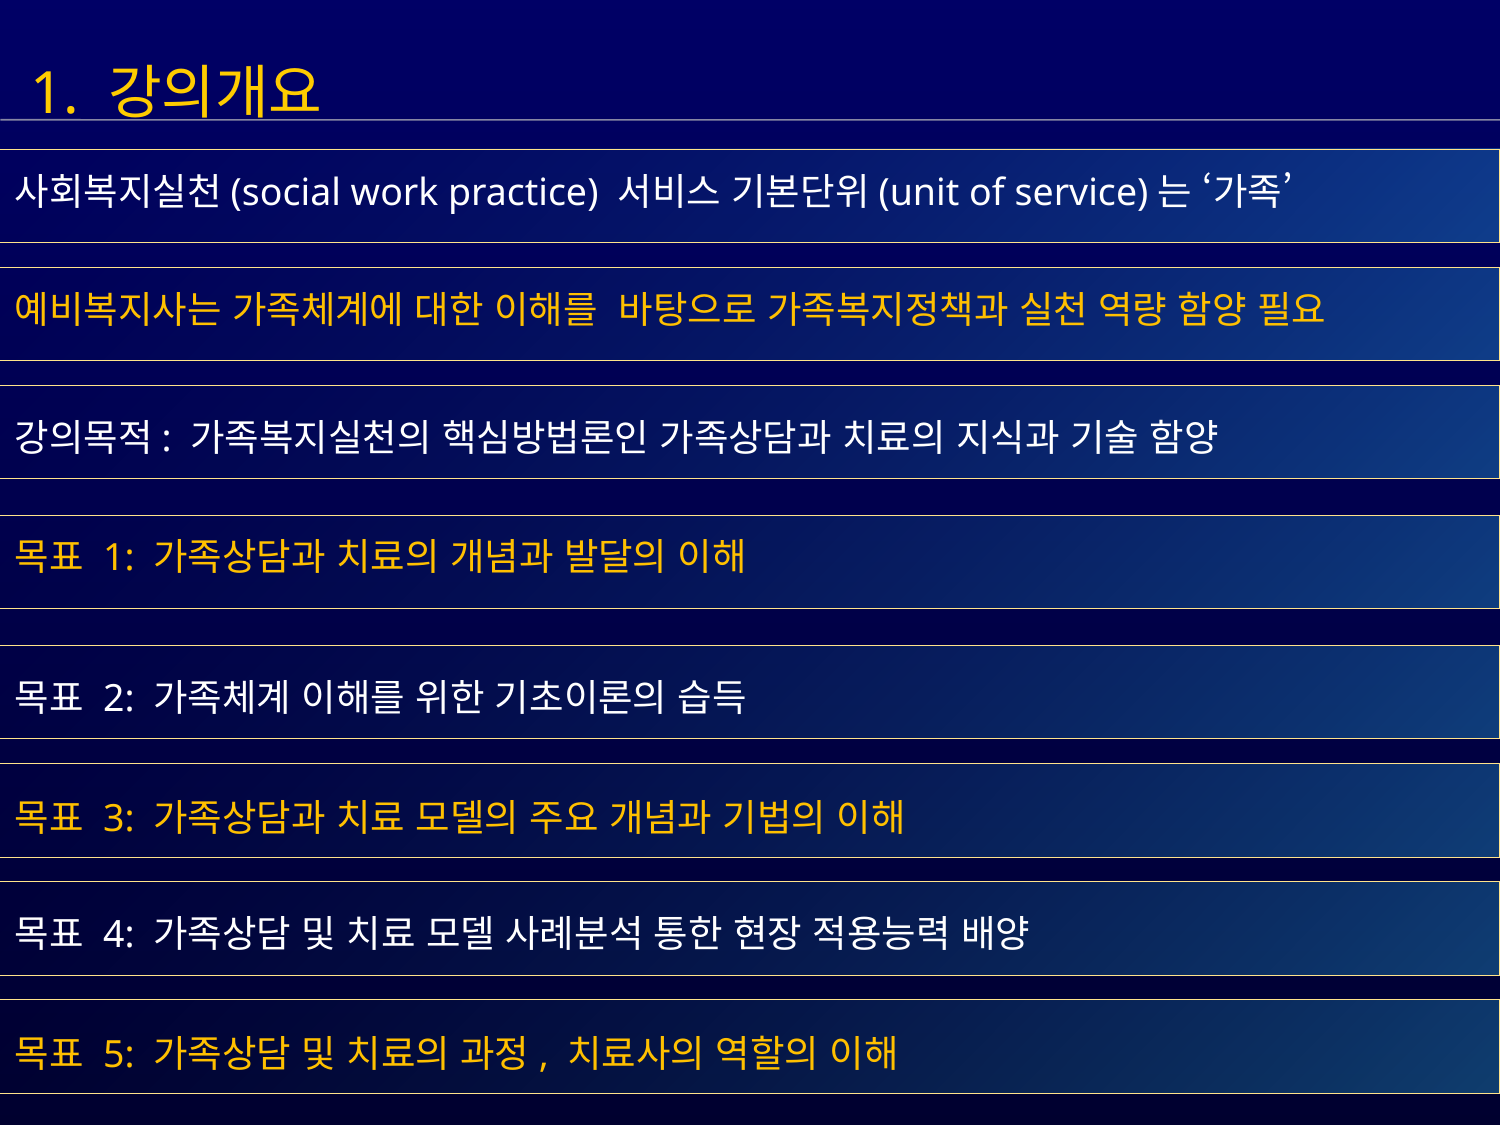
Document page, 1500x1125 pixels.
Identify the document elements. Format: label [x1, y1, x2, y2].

text_box [0, 47, 1500, 1095]
